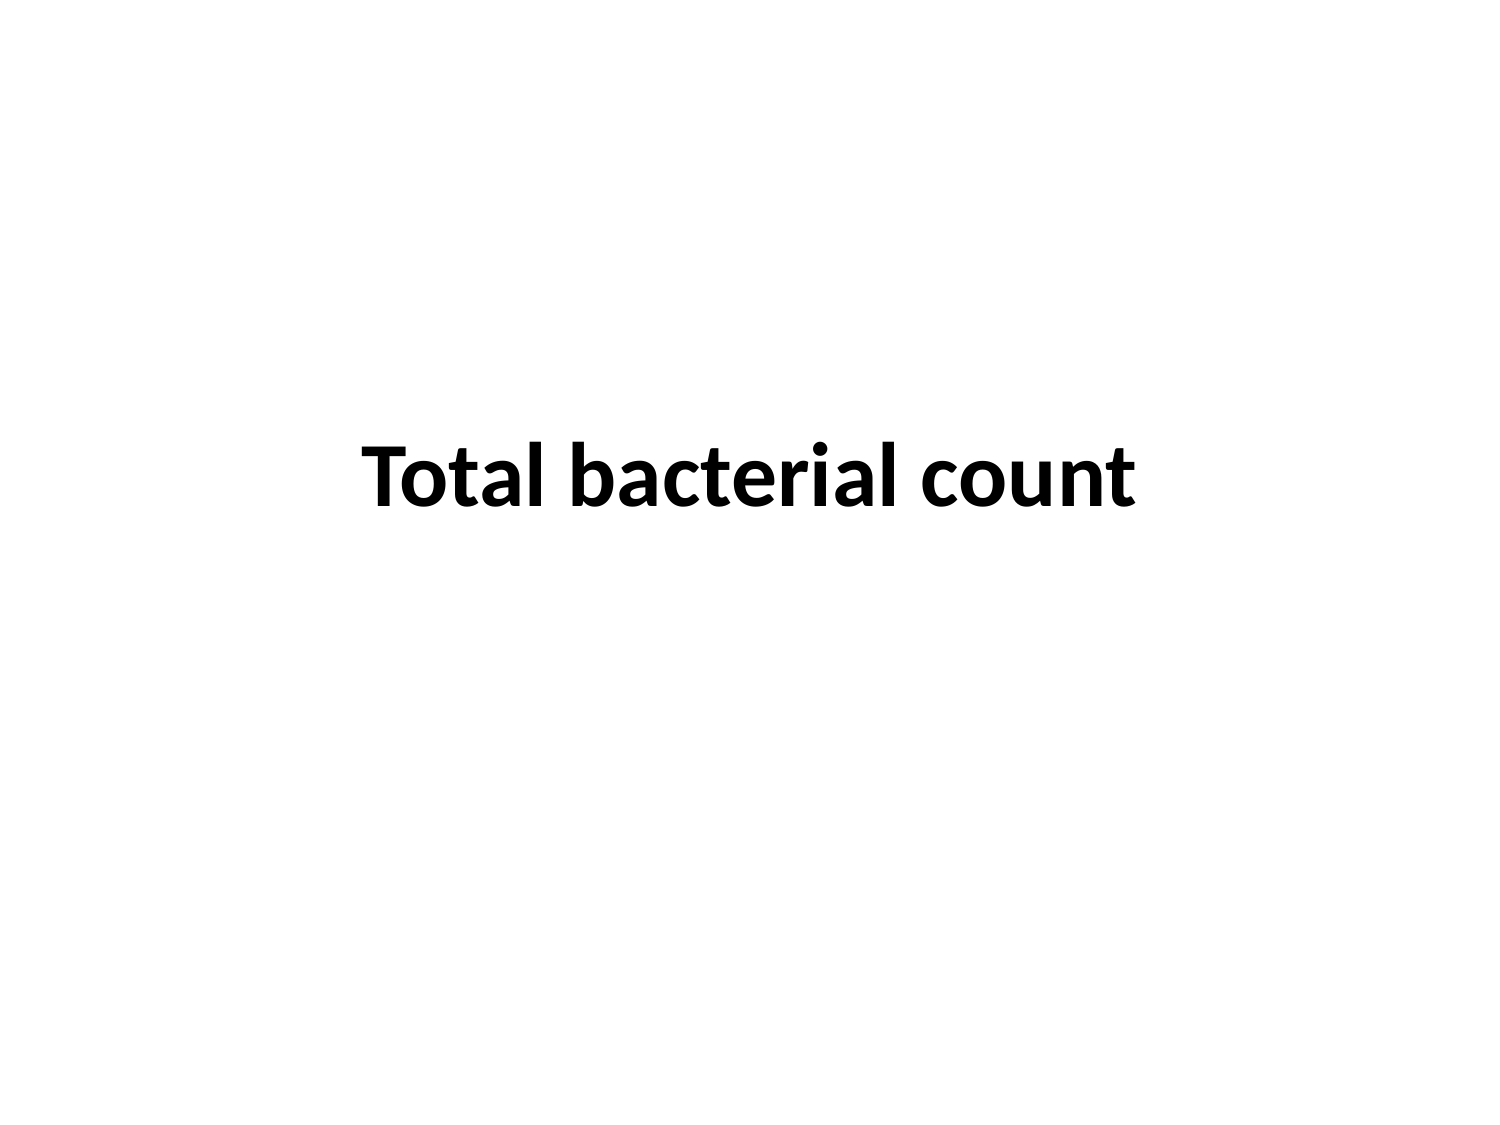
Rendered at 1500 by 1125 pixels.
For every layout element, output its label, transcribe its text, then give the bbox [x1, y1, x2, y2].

title Total bacterial count [112, 349, 1388, 591]
